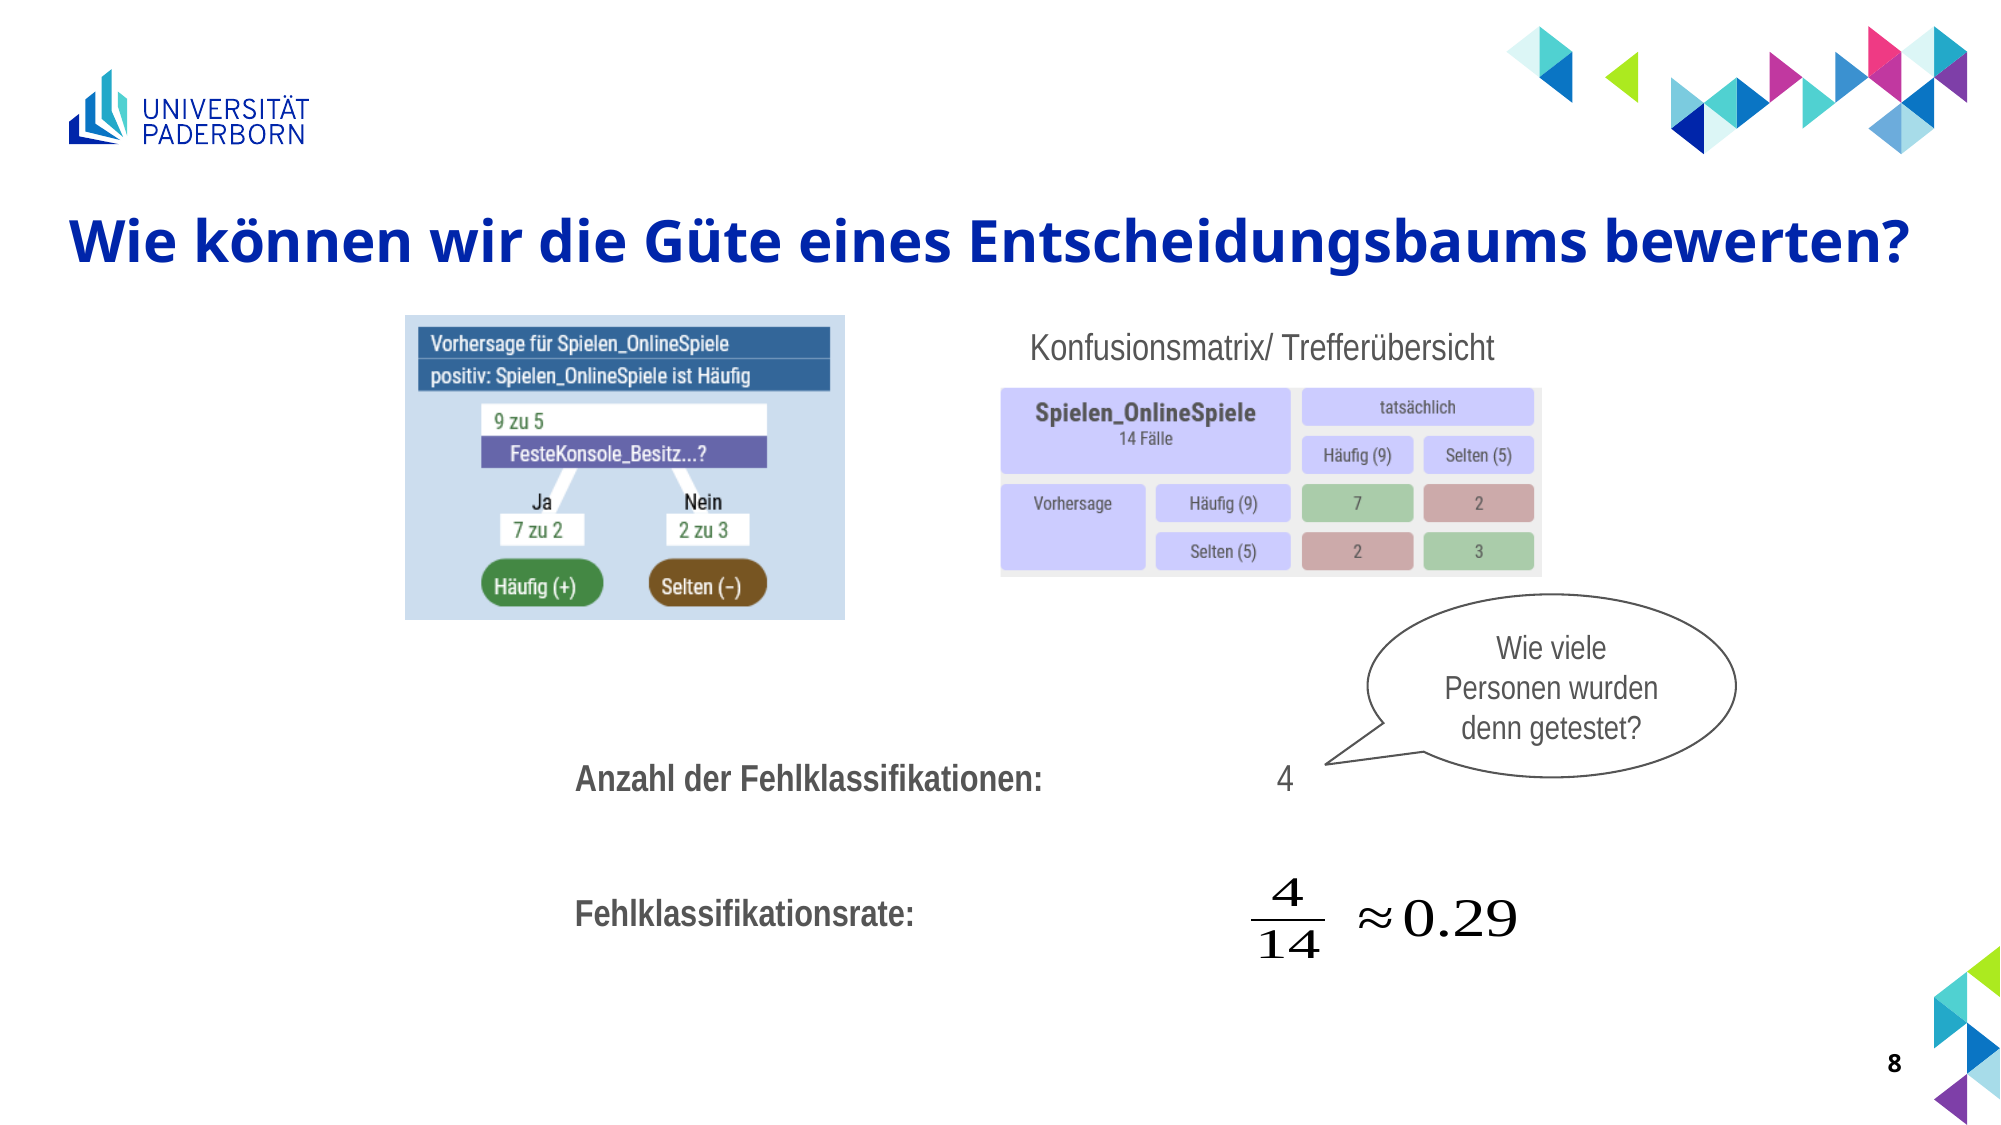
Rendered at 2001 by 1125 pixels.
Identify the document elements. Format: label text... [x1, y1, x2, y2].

slide_number 8 [1819, 1052, 1902, 1083]
text_box Konfusionsmatrix/ Trefferübersicht [1015, 315, 1510, 376]
picture [994, 380, 1542, 577]
title Wie können wir die Güte eines Entscheidungsbaums bewerten? [69, 204, 1931, 347]
text_box Wie viele Personen wurden denn getestet? [1324, 594, 1736, 778]
picture [405, 315, 845, 620]
text_box Anzahl der Fehlklassifikationen: 4 Fehlklassifikationsrate: [560, 746, 1520, 942]
